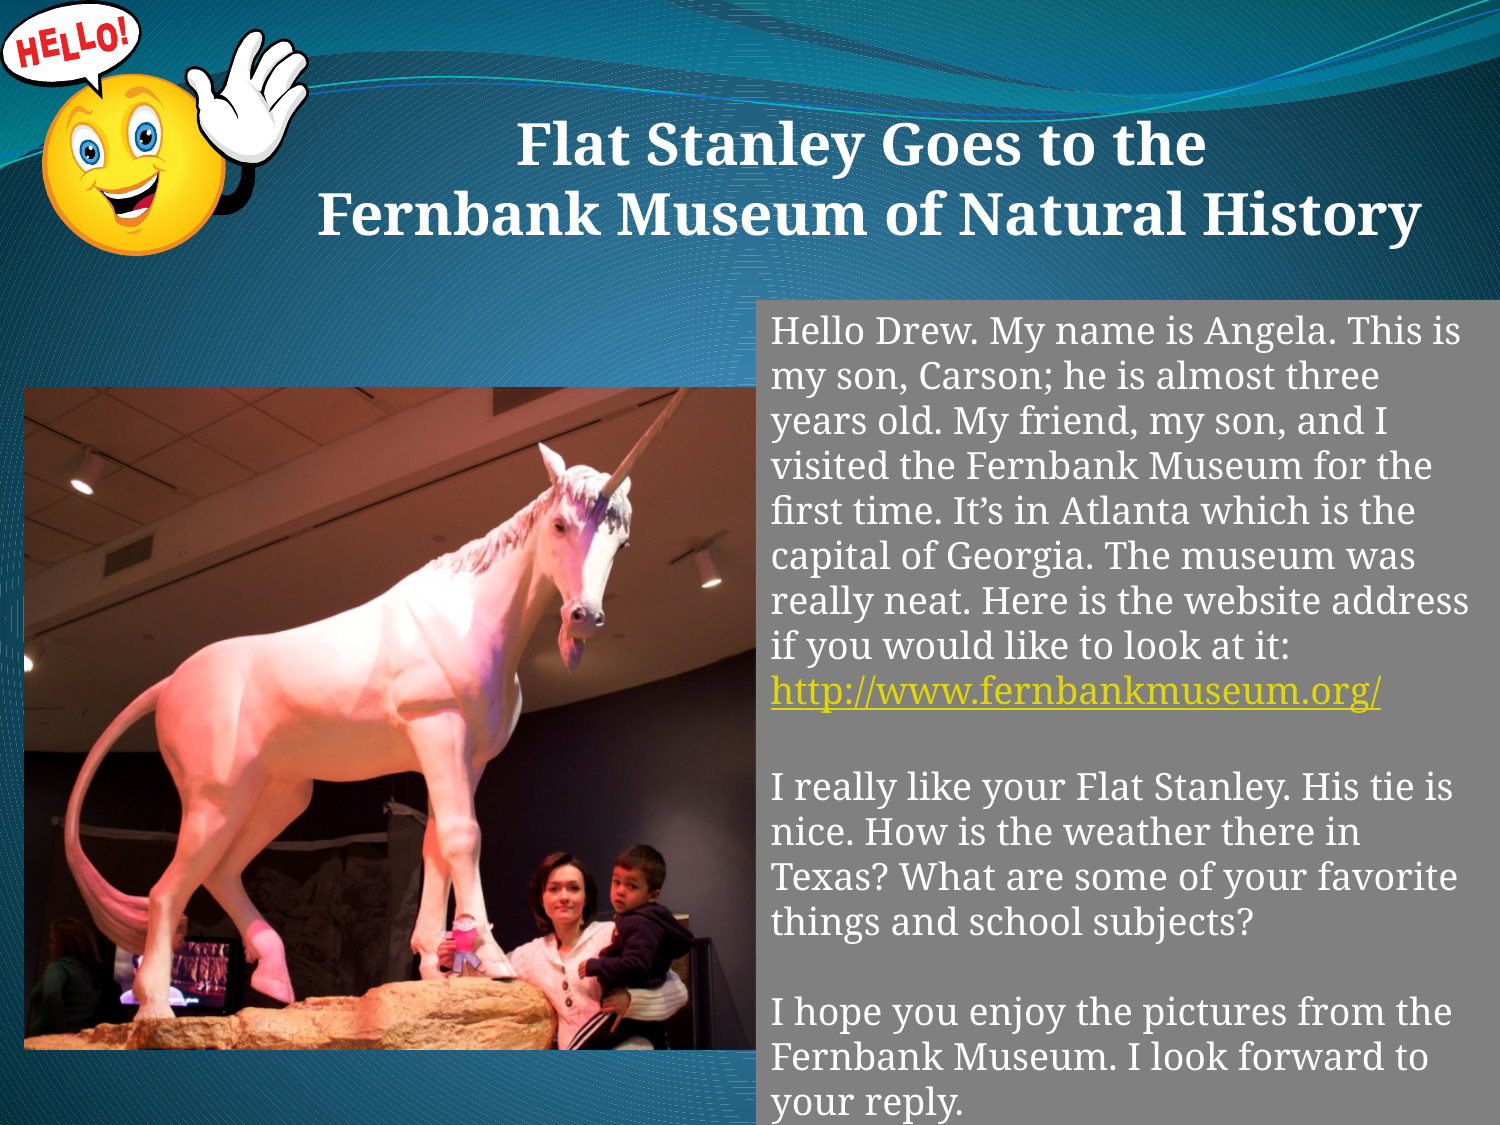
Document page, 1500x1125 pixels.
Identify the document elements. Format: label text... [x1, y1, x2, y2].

text_box Hello Drew. My name is Angela. This is my son, Carson; he is almost three years old. My friend, my son, and I visited the Fernbank Museum for the first time. It’s in Atlanta which is the capital of Georgia. The museum was really neat. Here is the website address if you would like to look at it: http://www.fernbankmuseum.org/ I really like your Flat Stanley. His tie is nice. How is the weather there in Texas? What are some of your favorite things and school subjects? I hope you enjoy the pictures from the Fernbank Museum. I look forward to your reply. [755, 299, 1500, 1125]
picture [24, 387, 1019, 1051]
picture [0, 0, 310, 257]
text_box Flat Stanley Goes to the Fernbank Museum of Natural History [316, 99, 1500, 255]
